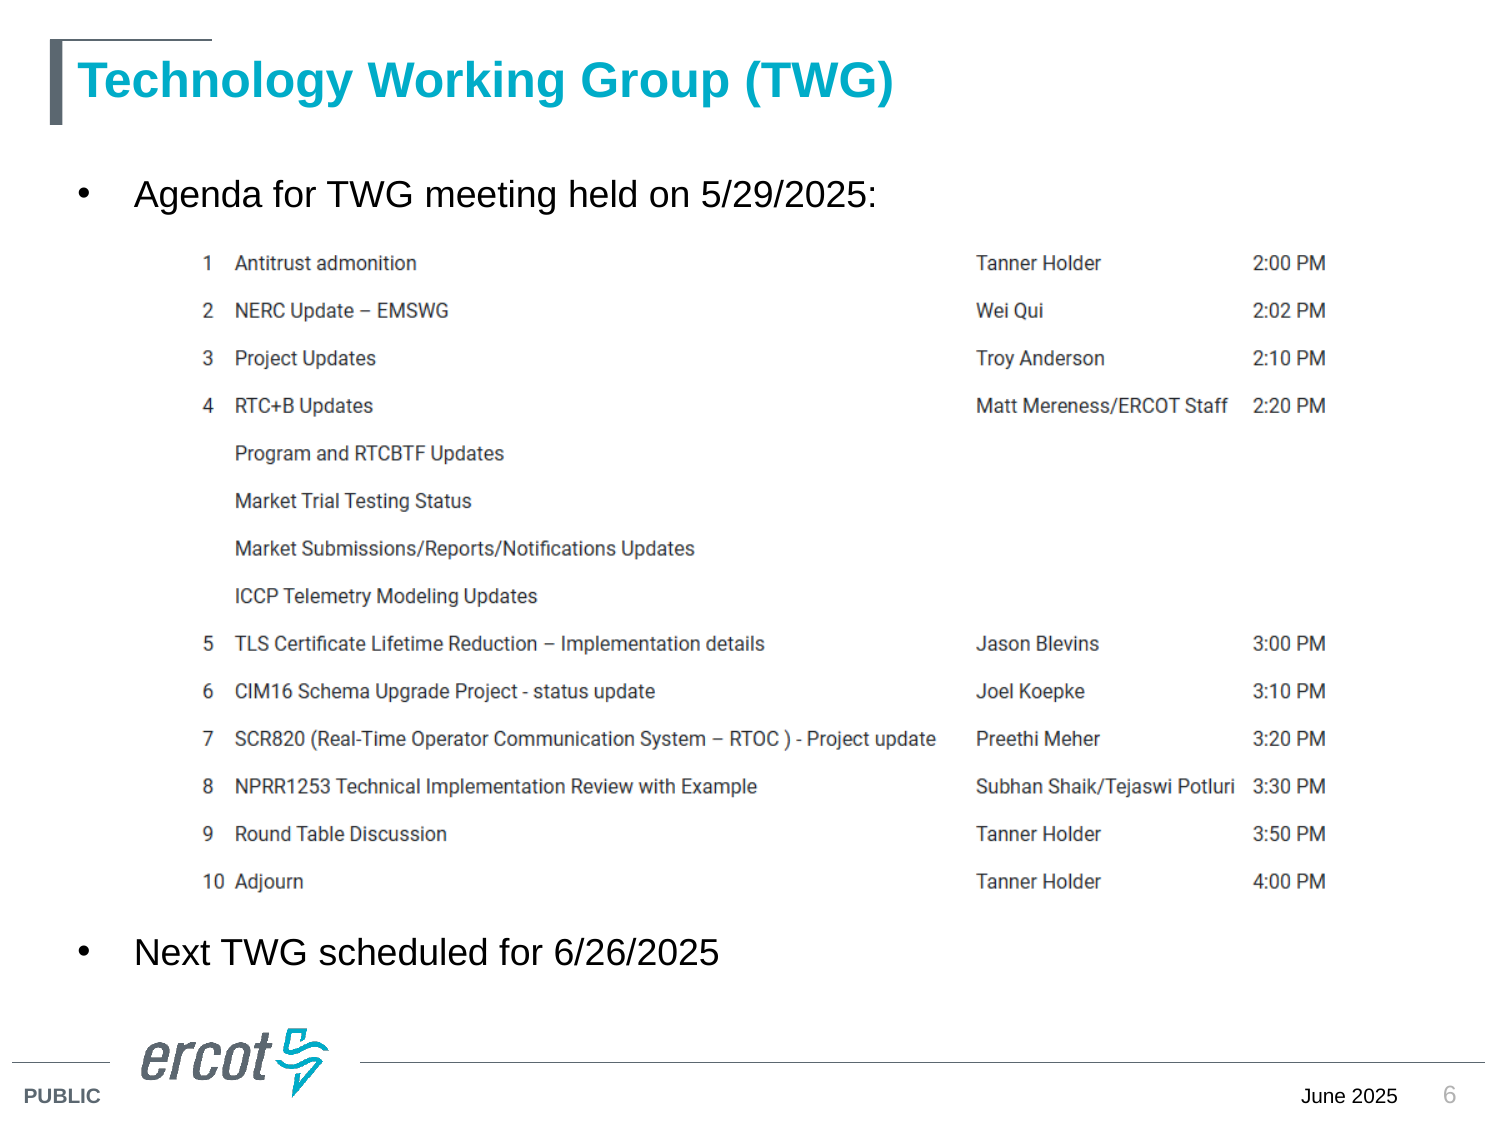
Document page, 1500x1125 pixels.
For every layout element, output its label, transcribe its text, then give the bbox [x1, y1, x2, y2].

title Technology Working Group (TWG) [62, 39, 1163, 125]
picture [194, 249, 1341, 901]
picture [137, 1038, 332, 1100]
text_box Agenda for TWG meeting held on 5/29/2025: Next TWG scheduled for 6/26/2025 [62, 162, 1225, 1038]
slide_number 6 [1412, 1076, 1488, 1112]
